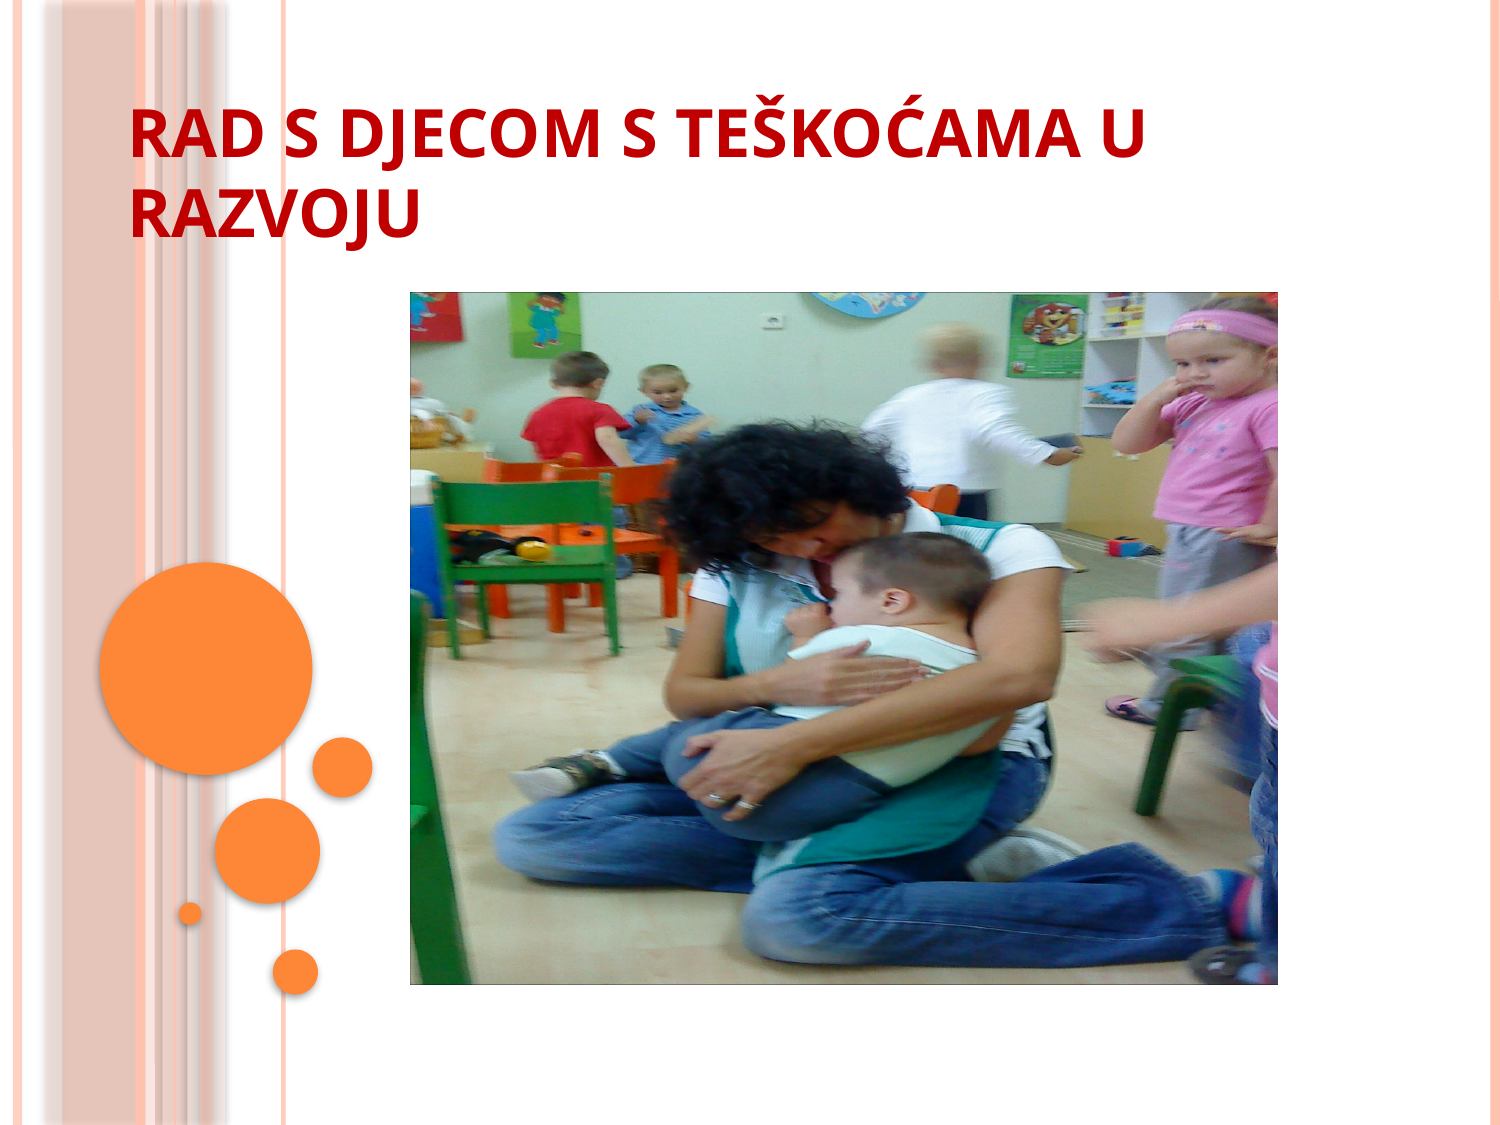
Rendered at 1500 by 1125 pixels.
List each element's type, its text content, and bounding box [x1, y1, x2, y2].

title RAD S DJECOM S TEŠKOĆAMA U RAZVOJU [112, 35, 1388, 258]
picture [409, 292, 1278, 985]
